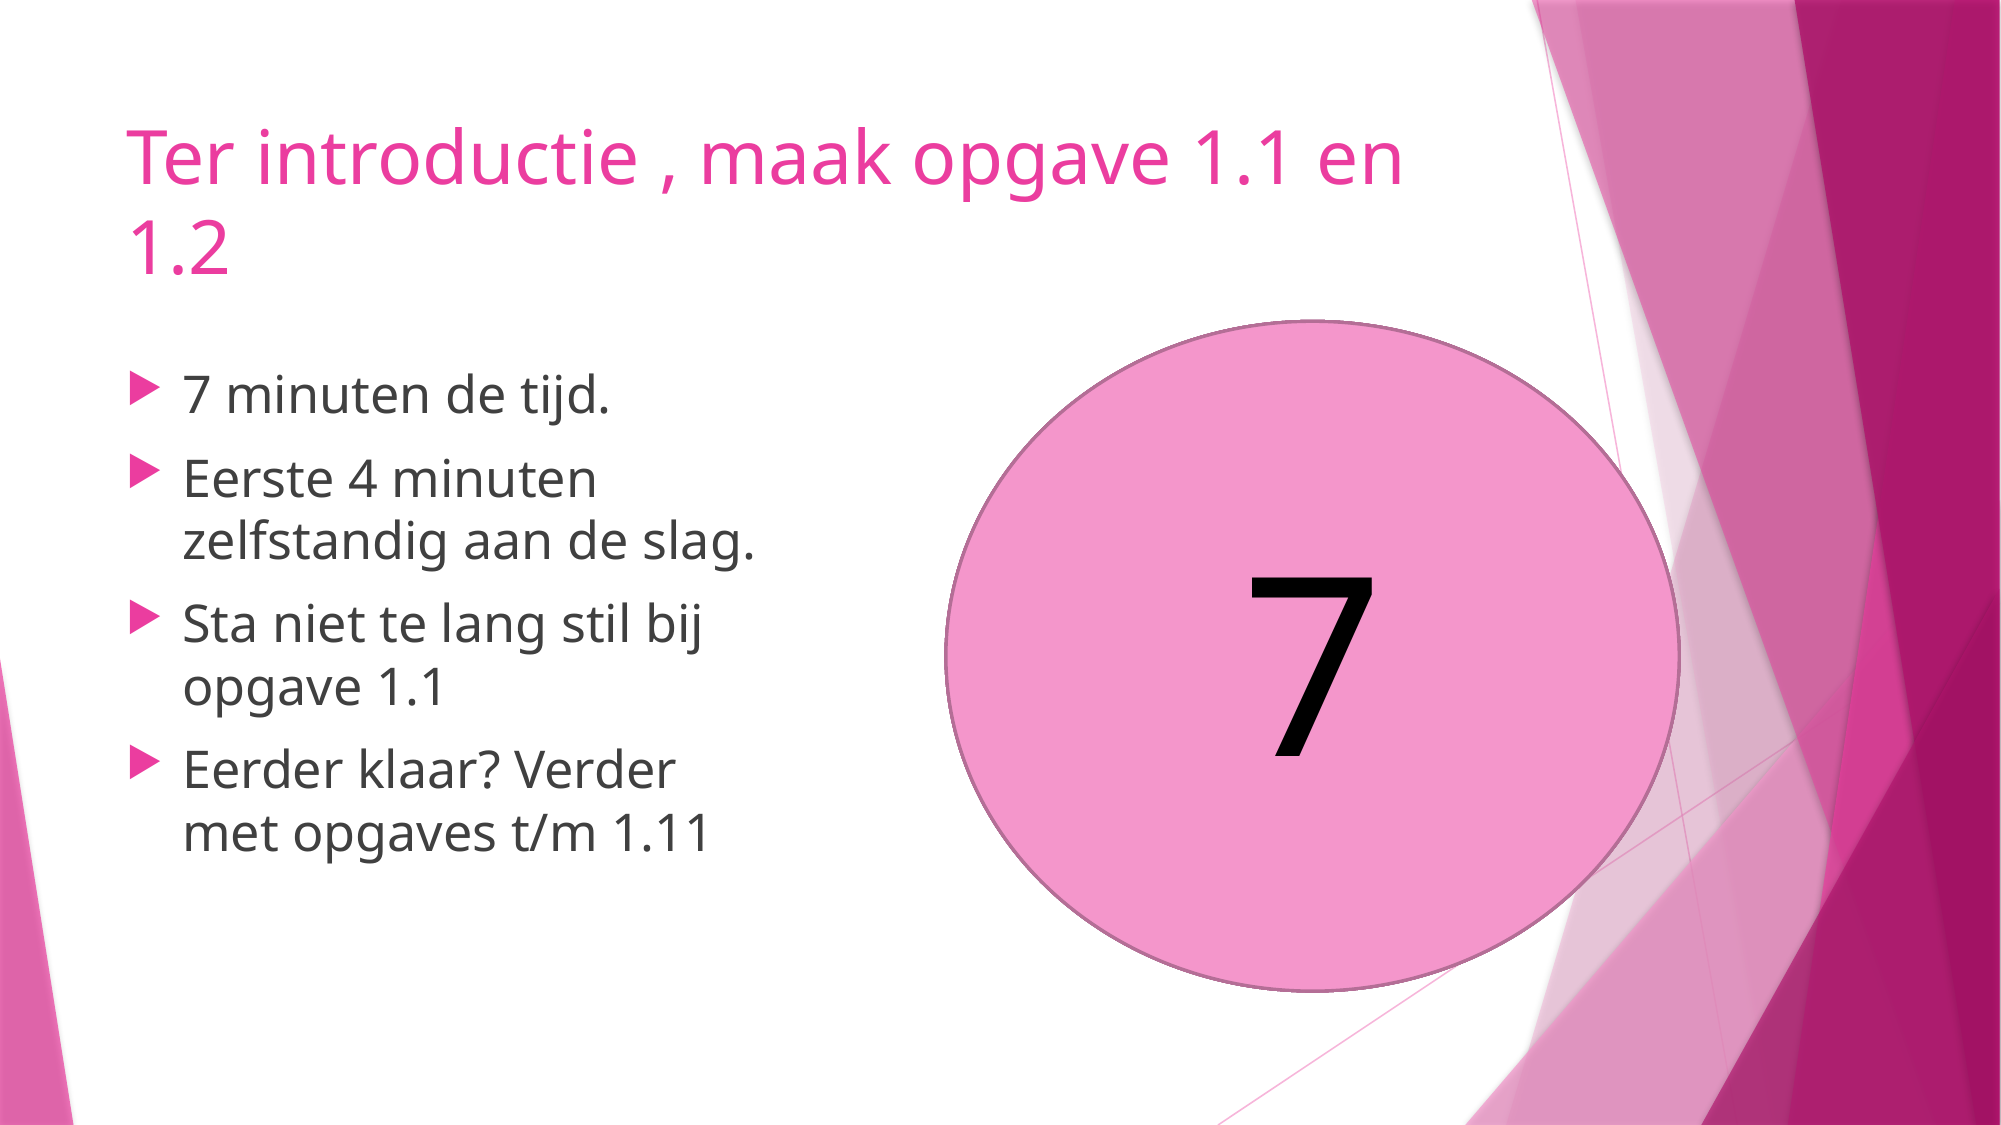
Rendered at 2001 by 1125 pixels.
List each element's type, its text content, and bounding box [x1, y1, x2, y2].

text_box 7 [944, 319, 1681, 993]
title Ter introductie , maak opgave 1.1 en 1.2 [111, 101, 1522, 319]
list 7 minuten de tijd. Eerste 4 minuten zelfstandig aan de slag. Sta niet te lang stil bij opgave 1.1 Eerder klaar? Verder met opgaves t/m 1.11 [111, 354, 774, 992]
